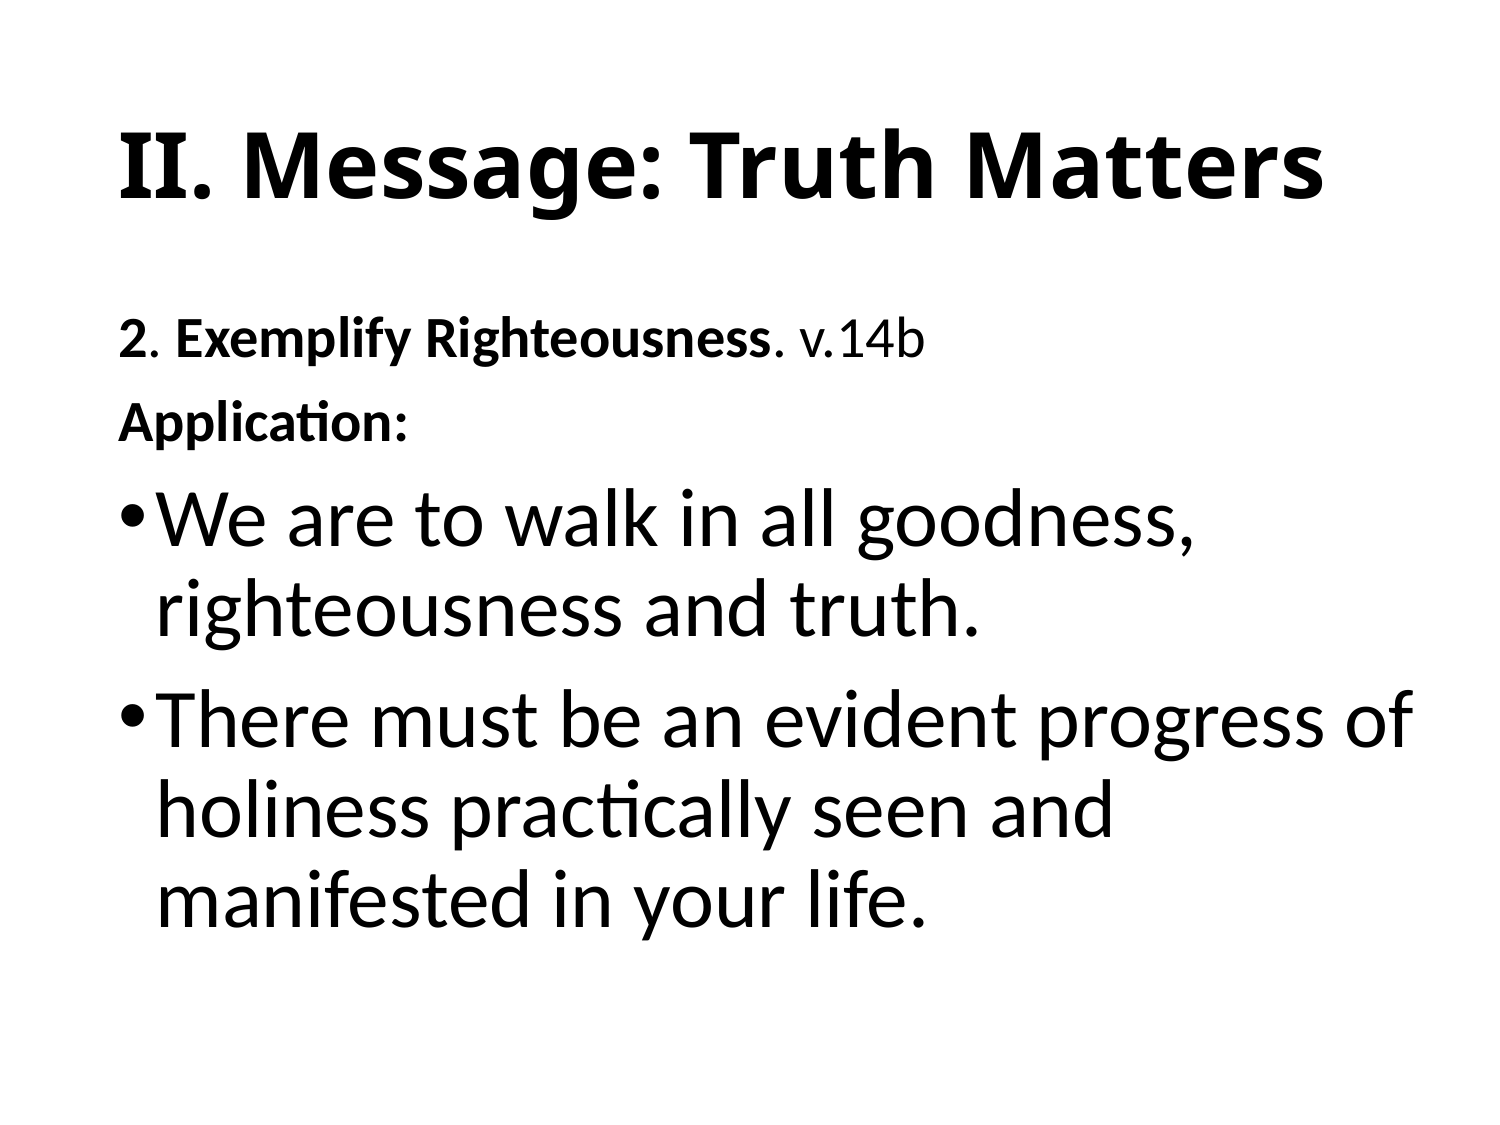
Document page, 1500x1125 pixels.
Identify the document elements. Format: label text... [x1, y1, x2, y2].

title II. Message: Truth Matters [103, 59, 1397, 278]
list 2. Exemplify Righteousness. v.14b Application: We are to walk in all goodness, righteousness and truth. There must be an evident progress of holiness practically seen and manifested in your life. [103, 299, 1461, 1014]
